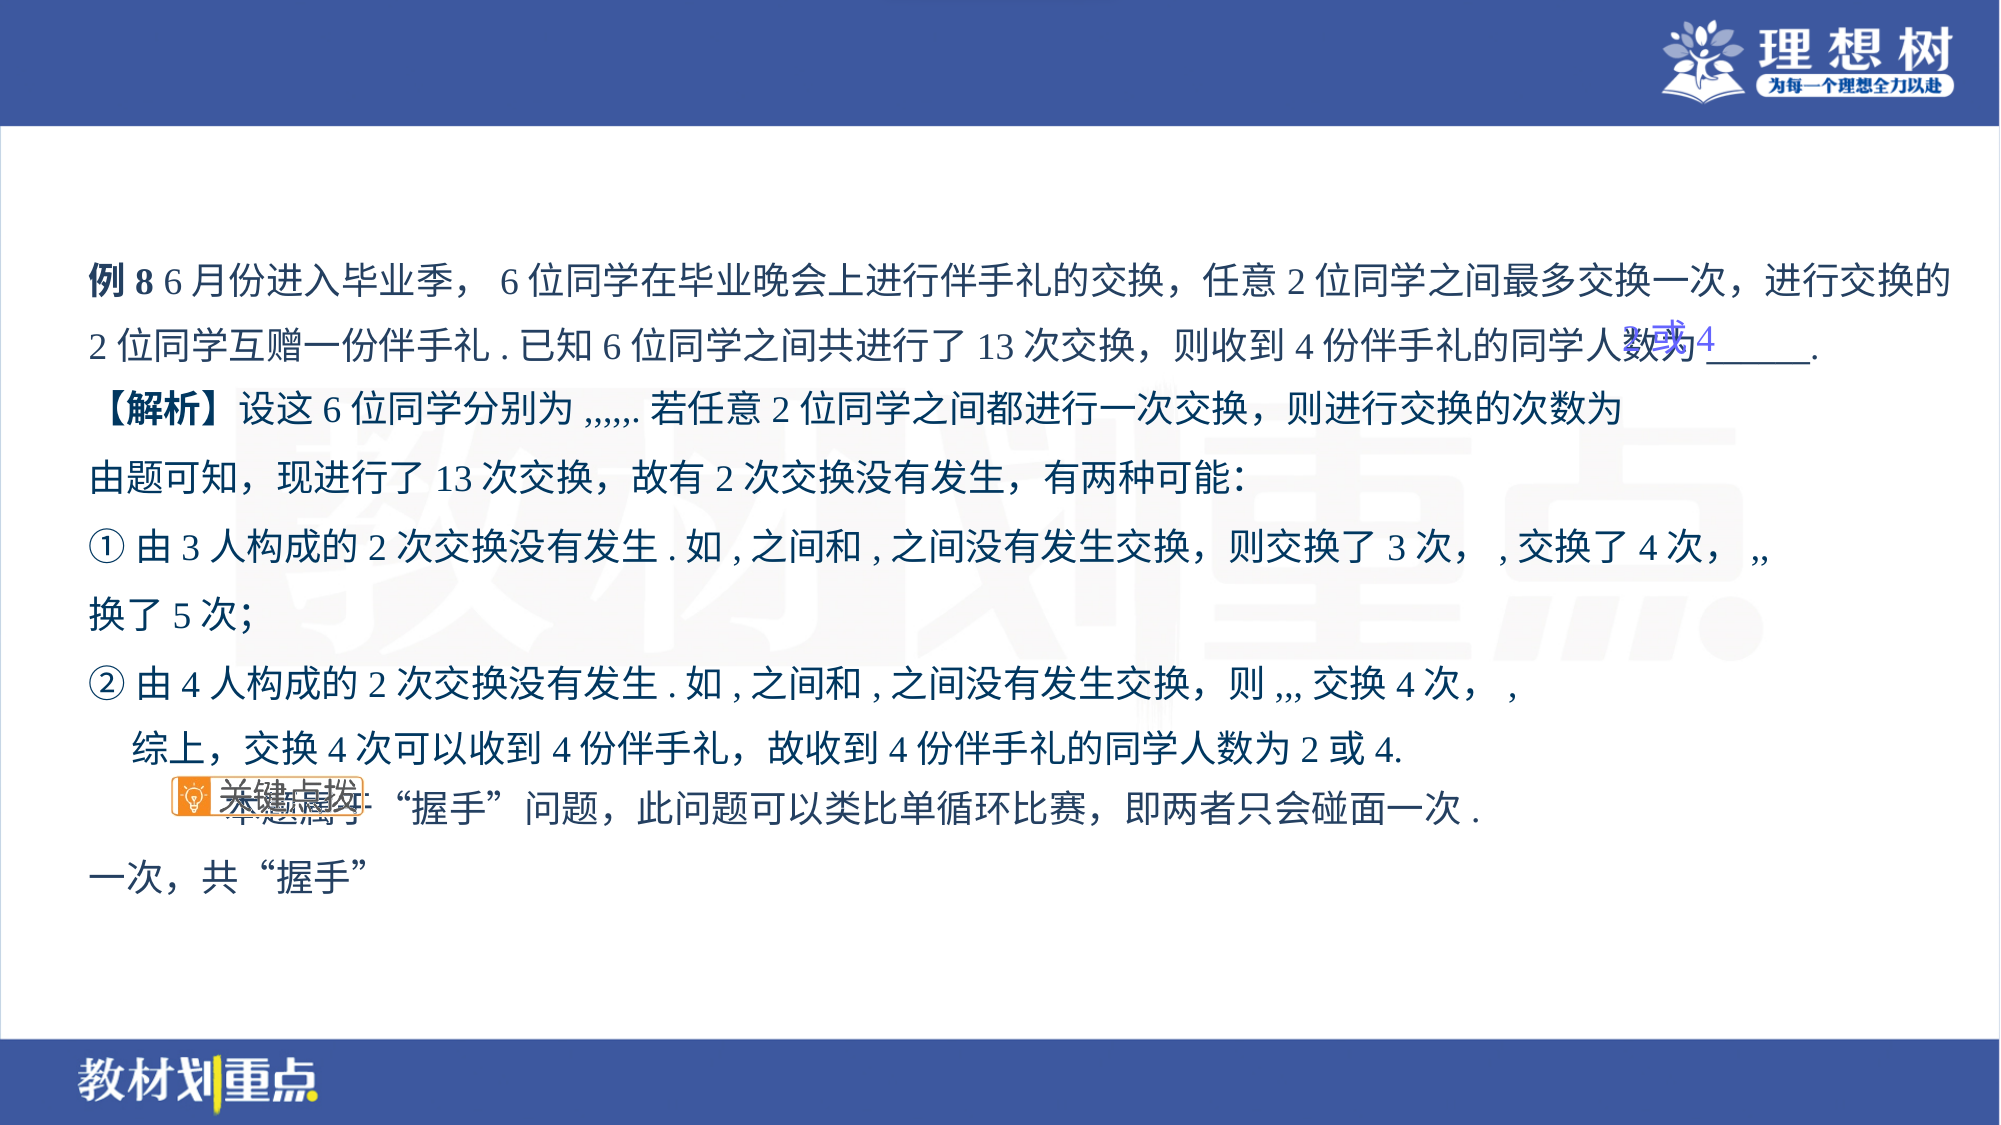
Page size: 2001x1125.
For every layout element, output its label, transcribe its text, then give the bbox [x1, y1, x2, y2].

text_box 例8 6月份进入毕业季，6位同学在毕业晚会上进行伴手礼的交换，任意2位同学之间最多交换一次，进行交换的 2位同学互赠一份伴手礼.已知6位同学之间共进行了13次交换，则收到4份伴手礼的同学人数为______. [88, 233, 1911, 361]
text_box 2或4 [1617, 294, 1720, 353]
picture [0, 0, 2000, 1125]
